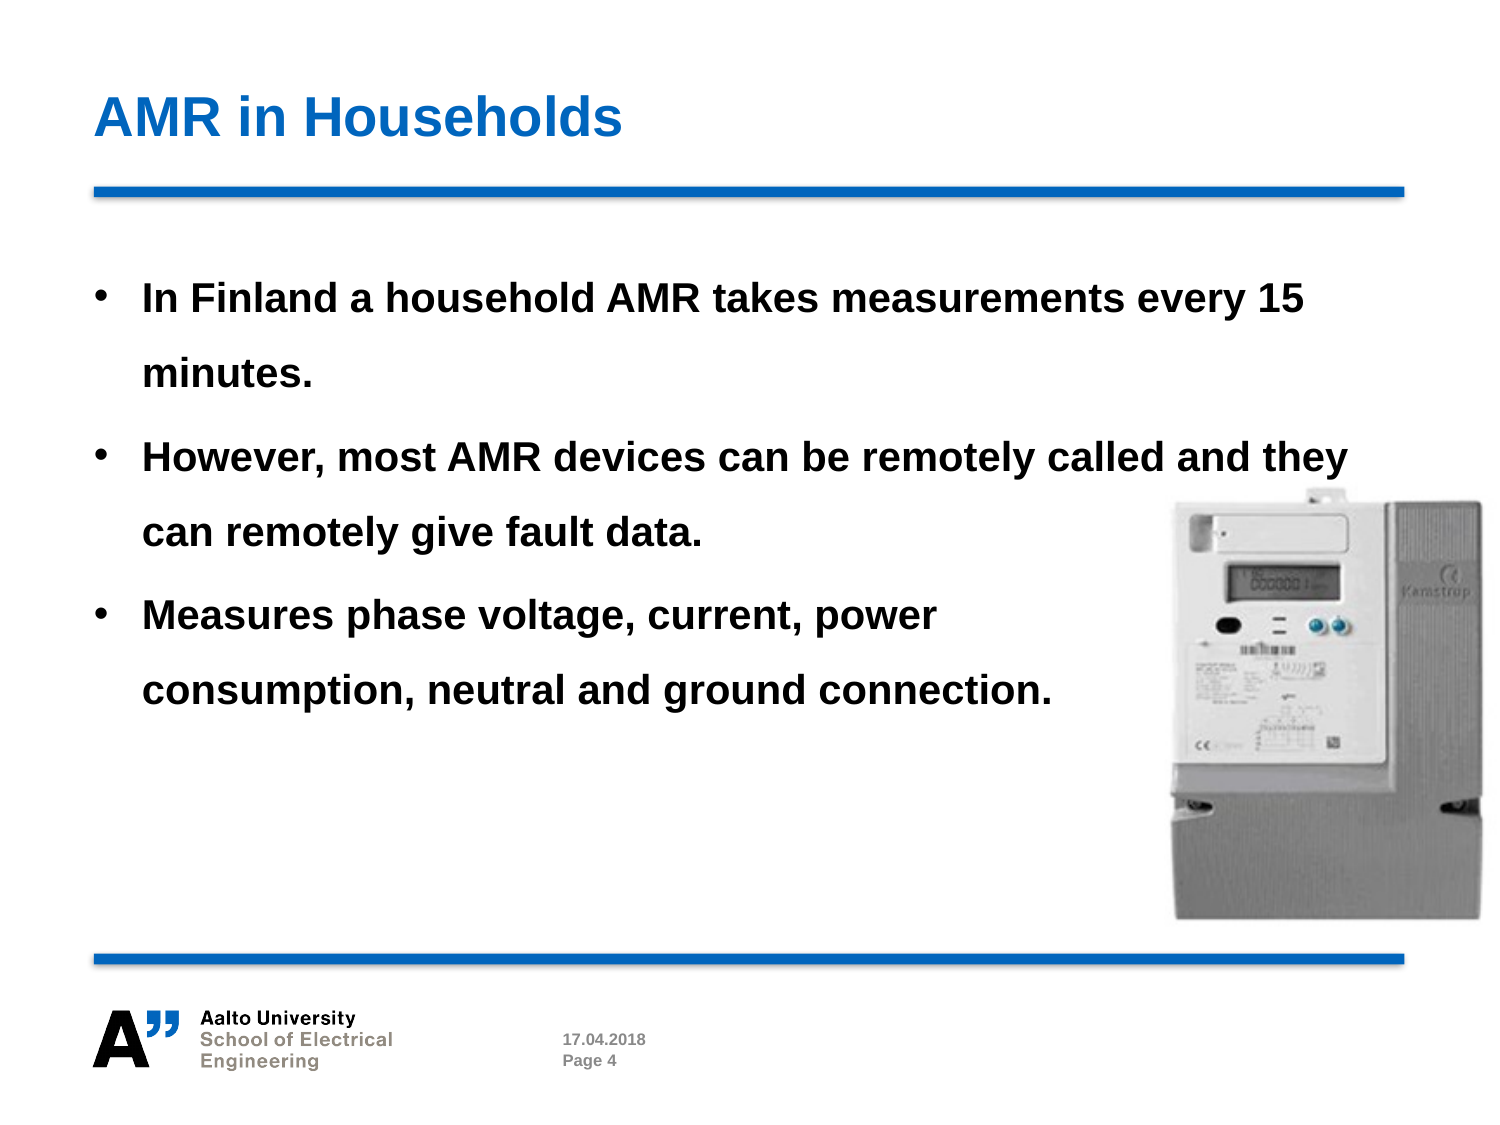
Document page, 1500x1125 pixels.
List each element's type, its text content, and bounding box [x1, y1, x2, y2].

picture [35, 953, 449, 1125]
title AMR in Households [93, 80, 1369, 228]
slide_number Page 4 [562, 1050, 816, 1071]
picture [1164, 482, 1500, 937]
list In Finland a household AMR takes measurements every 15 minutes. However, most AMR devices can be remotely called and they can remotely give fault data. Measures phase voltage, current, power consumption, neutral and ground connection. [93, 245, 1369, 925]
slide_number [562, 1029, 816, 1050]
